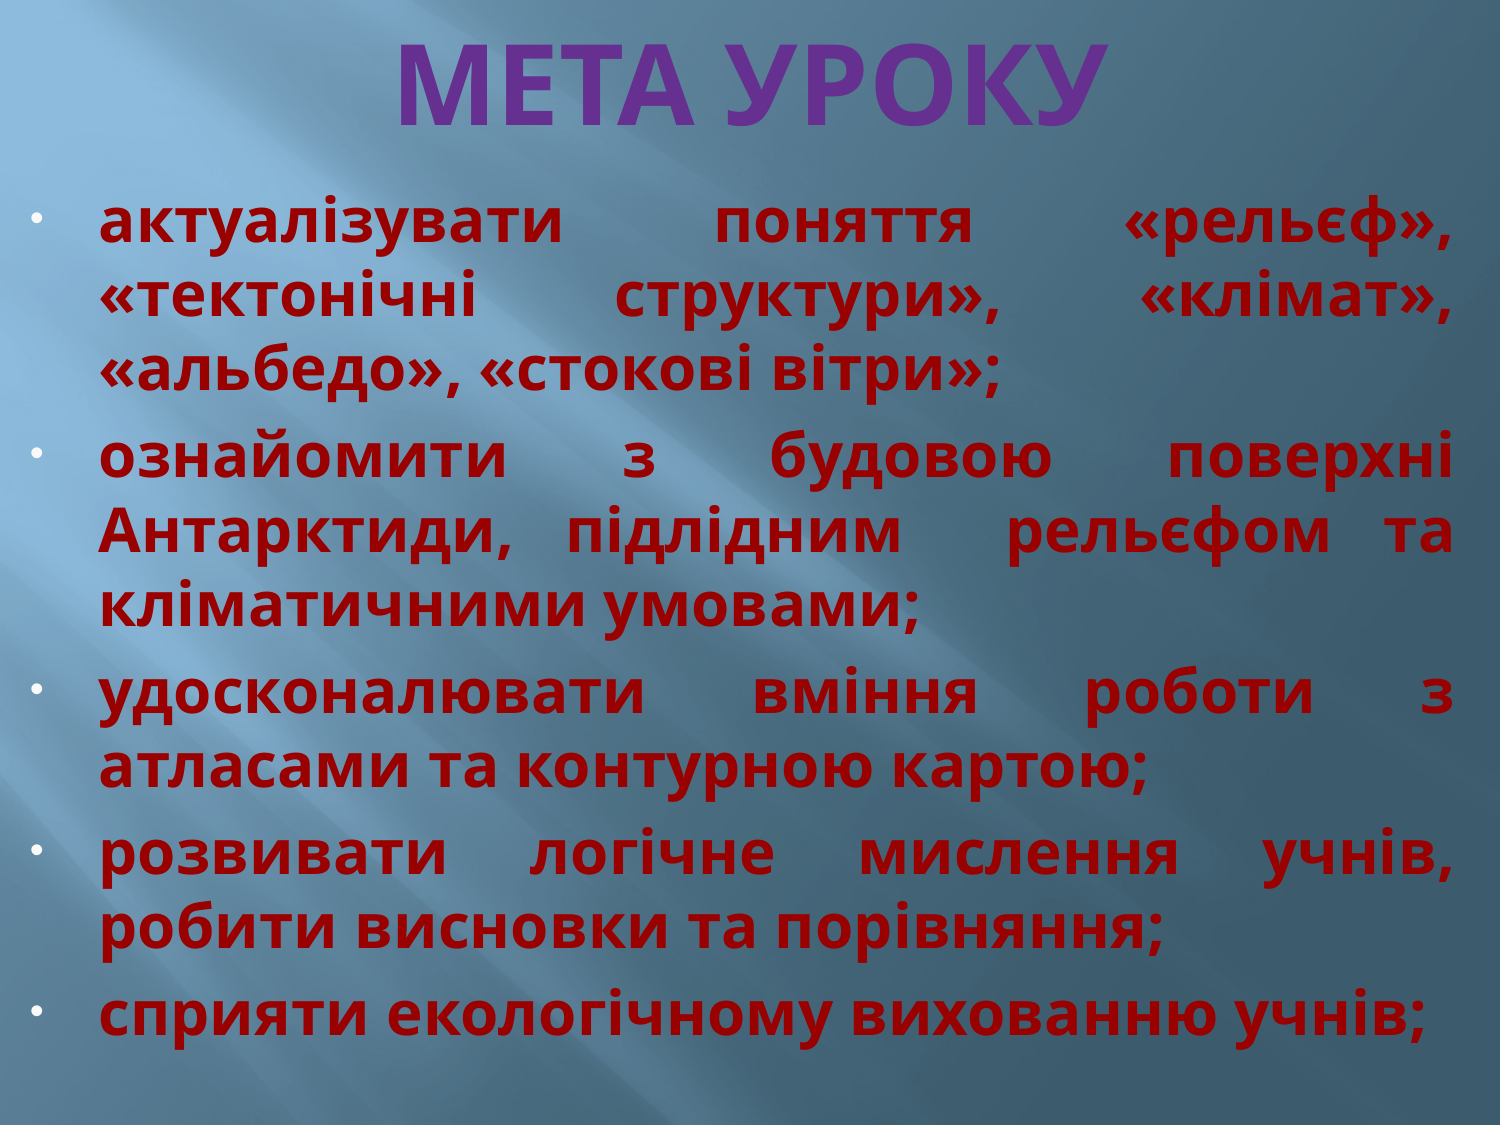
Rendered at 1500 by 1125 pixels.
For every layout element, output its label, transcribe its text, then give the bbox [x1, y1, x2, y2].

title МЕТА УРОКУ [75, 0, 1425, 161]
list актуалізувати поняття «рельєф», «тектонічні структури», «клімат», «альбедо», «стокові вітри»; ознайомити з будовою поверхні Антарктиди, підлідним рельєфом та кліматичними умовами; удосконалювати вміння роботи з атласами та контурною картою; розвивати логічне мислення учнів, робити висновки та порівняння; сприяти екологічному вихованню учнів; [0, 172, 1471, 1071]
